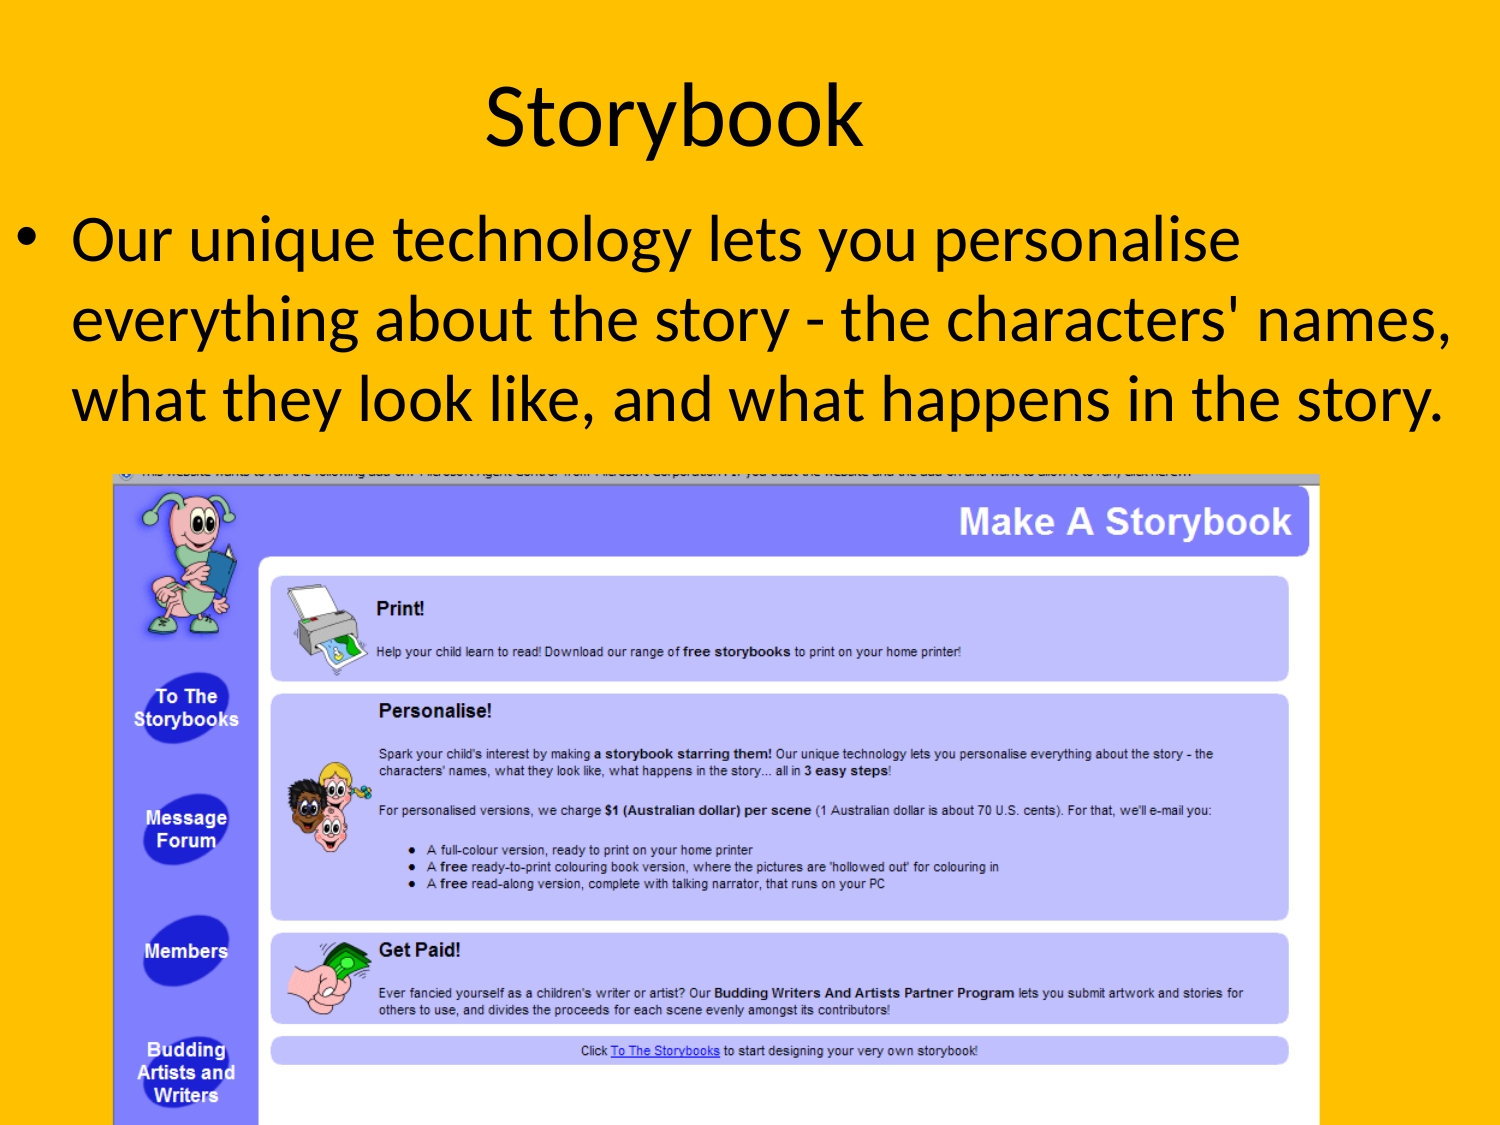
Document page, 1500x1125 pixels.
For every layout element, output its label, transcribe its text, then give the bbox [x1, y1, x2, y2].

list Our unique technology lets you personalise everything about the story - the characters' names, what they look like, and what happens in the story. [0, 187, 1500, 563]
title Storybook [0, 45, 1350, 175]
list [112, 474, 1320, 1125]
